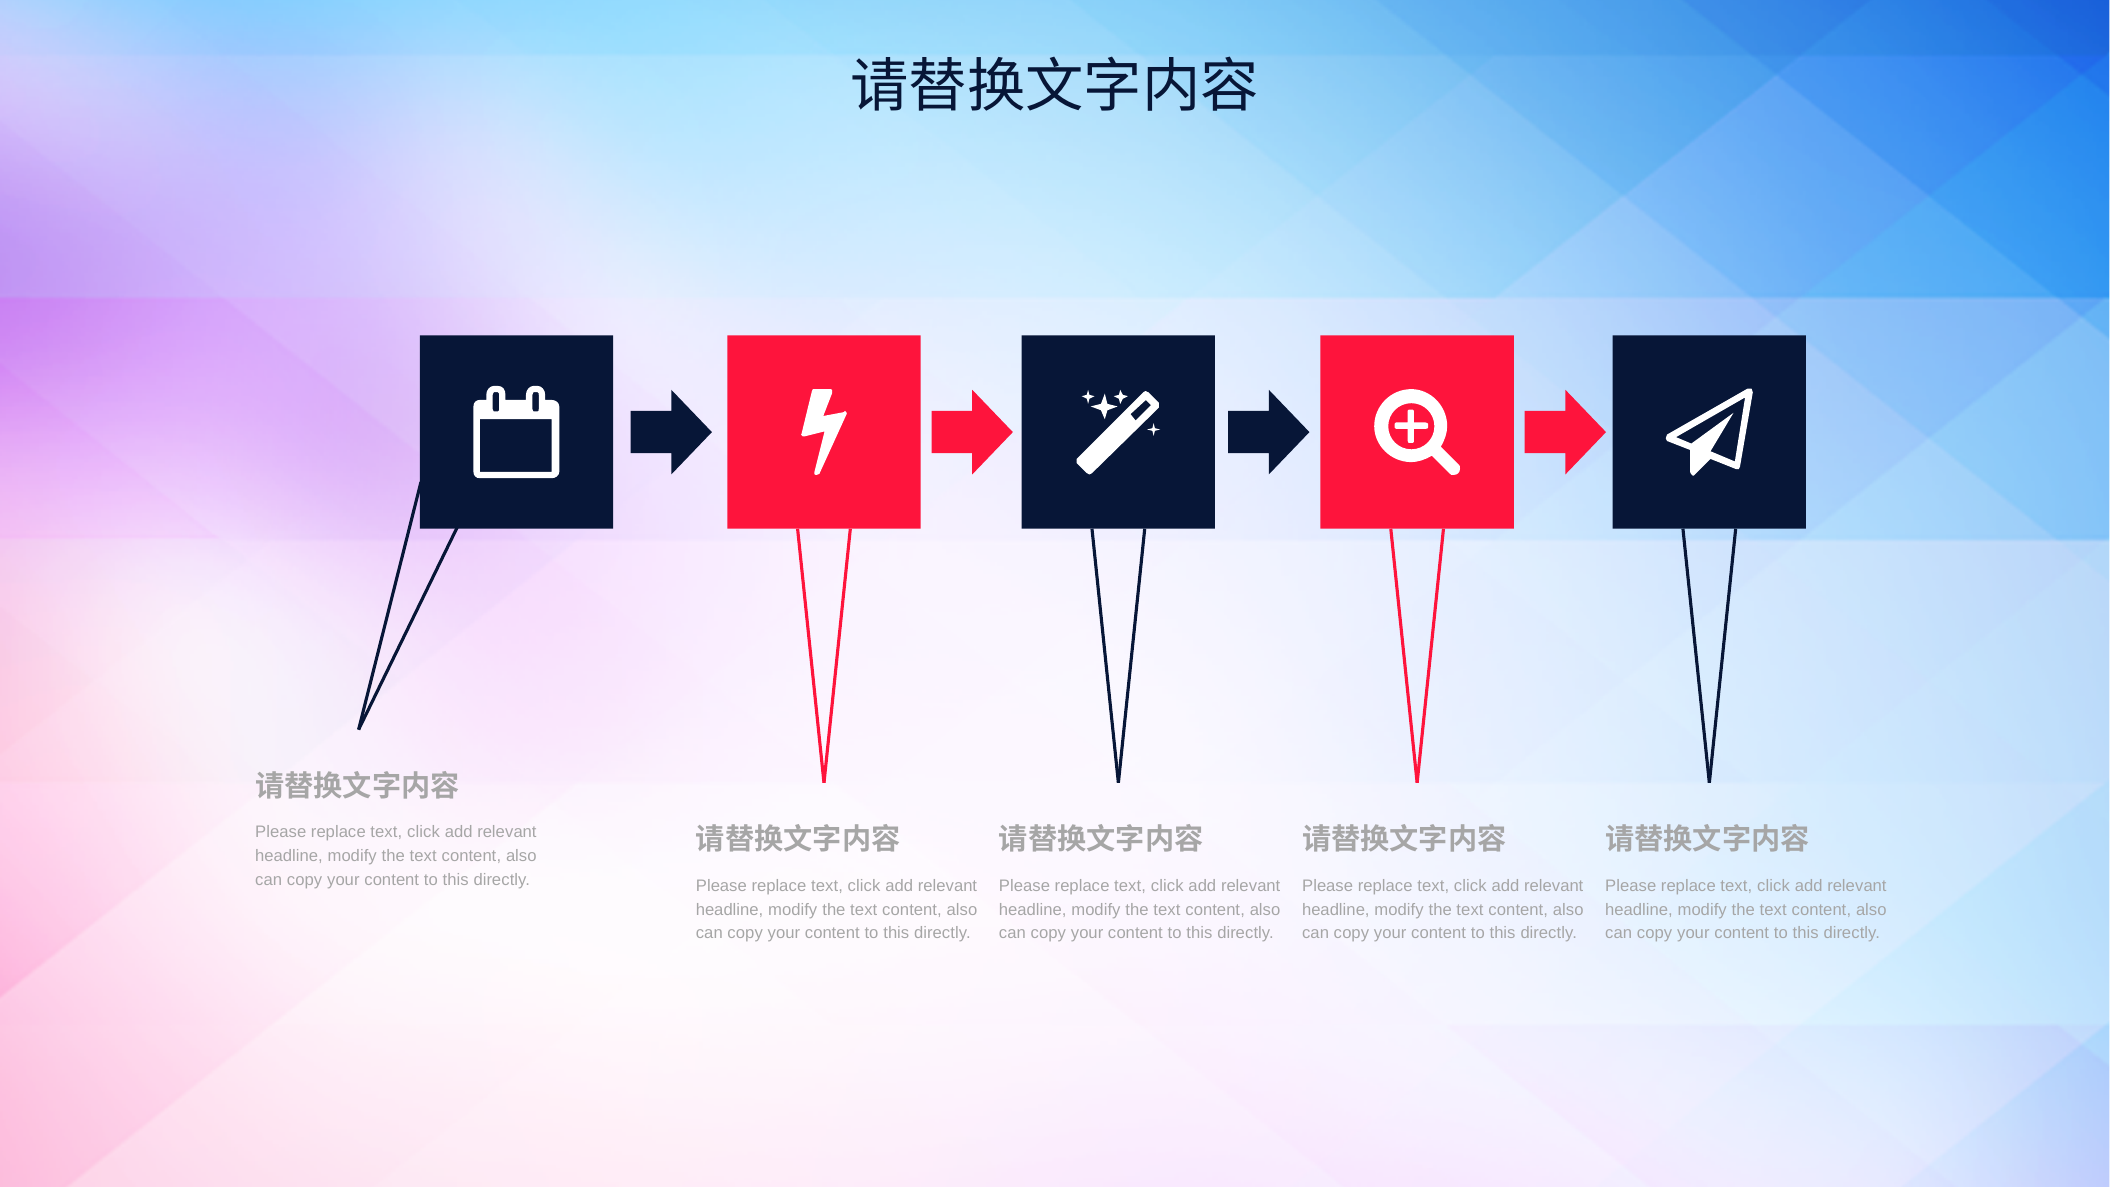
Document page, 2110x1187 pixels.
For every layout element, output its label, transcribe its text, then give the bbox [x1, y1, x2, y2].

text_box Please replace text, click add relevant headline, modify the text content, also can copy your content to this directly. [1605, 870, 1894, 943]
text_box [930, 387, 1015, 478]
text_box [1390, 529, 1444, 783]
text_box Please replace text, click add relevant headline, modify the text content, also can copy your content to this directly. [255, 817, 544, 890]
text_box Please replace text, click add relevant headline, modify the text content, also can copy your content to this directly. [1302, 870, 1590, 943]
text_box Please replace text, click add relevant headline, modify the text content, also can copy your content to this directly. [998, 870, 1287, 943]
picture [0, 0, 2110, 1187]
text_box 请替换文字内容 [695, 806, 915, 862]
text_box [1092, 529, 1145, 783]
text_box 请替换文字内容 [1302, 806, 1521, 862]
text_box 请替换文字内容 [255, 753, 474, 809]
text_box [1612, 335, 1806, 529]
text_box 请替换文字内容 [998, 806, 1218, 862]
text_box [1523, 387, 1608, 478]
text_box [1227, 387, 1311, 478]
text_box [1320, 335, 1514, 529]
text_box [629, 387, 714, 478]
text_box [1682, 529, 1736, 783]
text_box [375, 483, 429, 738]
text_box 请替换文字内容 [795, 26, 1314, 125]
text_box 请替换文字内容 [1605, 806, 1824, 862]
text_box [727, 335, 921, 529]
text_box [797, 529, 851, 783]
text_box Please replace text, click add relevant headline, modify the text content, also can copy your content to this directly. [695, 870, 984, 943]
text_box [1021, 335, 1215, 529]
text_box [419, 335, 614, 529]
